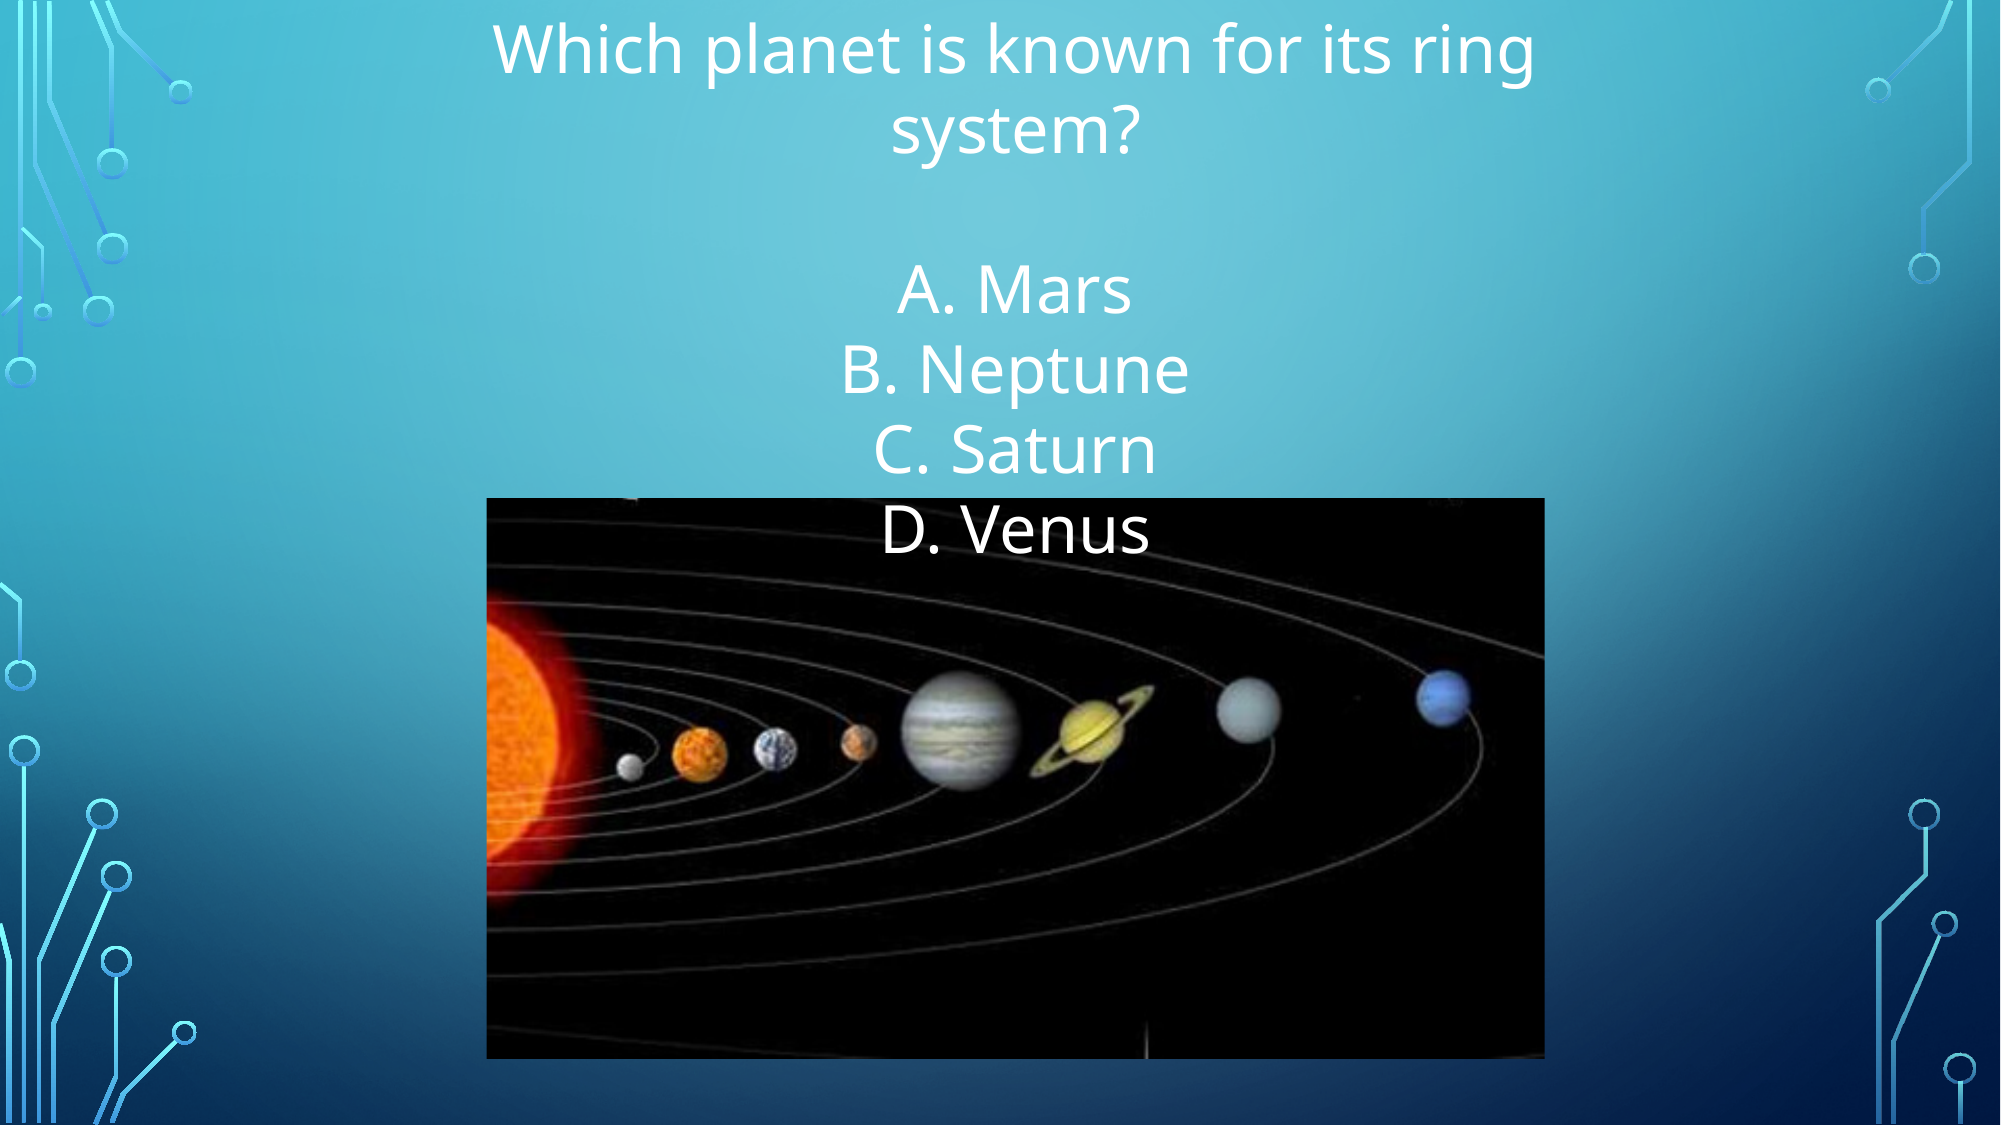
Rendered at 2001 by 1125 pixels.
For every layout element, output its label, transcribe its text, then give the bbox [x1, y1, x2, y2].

text_box Which planet is known for its ring system? Mars Neptune Saturn Venus [343, 0, 1688, 575]
picture [486, 497, 1545, 1059]
